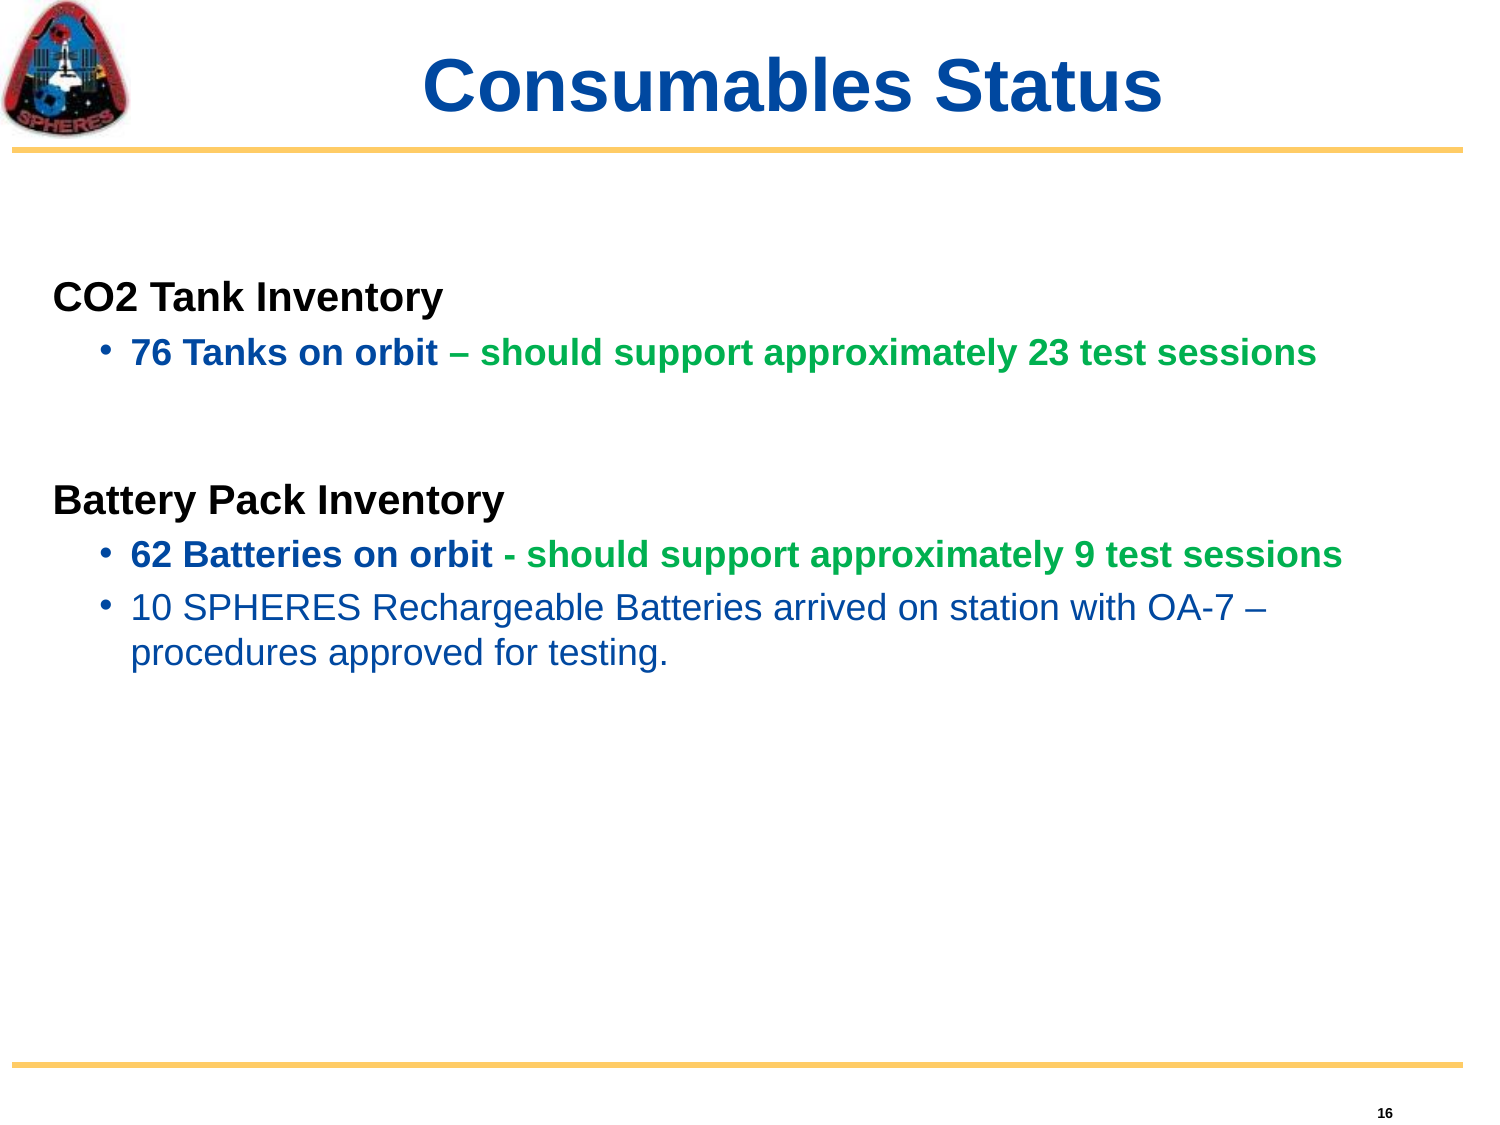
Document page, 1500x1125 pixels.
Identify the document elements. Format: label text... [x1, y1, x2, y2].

title Consumables Status [137, 24, 1451, 138]
list CO2 Tank Inventory 76 Tanks on orbit – should support approximately 23 test sessions Battery Pack Inventory 62 Batteries on orbit - should support approximately 9 test sessions 10 SPHERES Rechargeable Batteries arrived on station with OA-7 – procedures approved for testing. [37, 187, 1463, 1051]
picture [0, 0, 131, 139]
